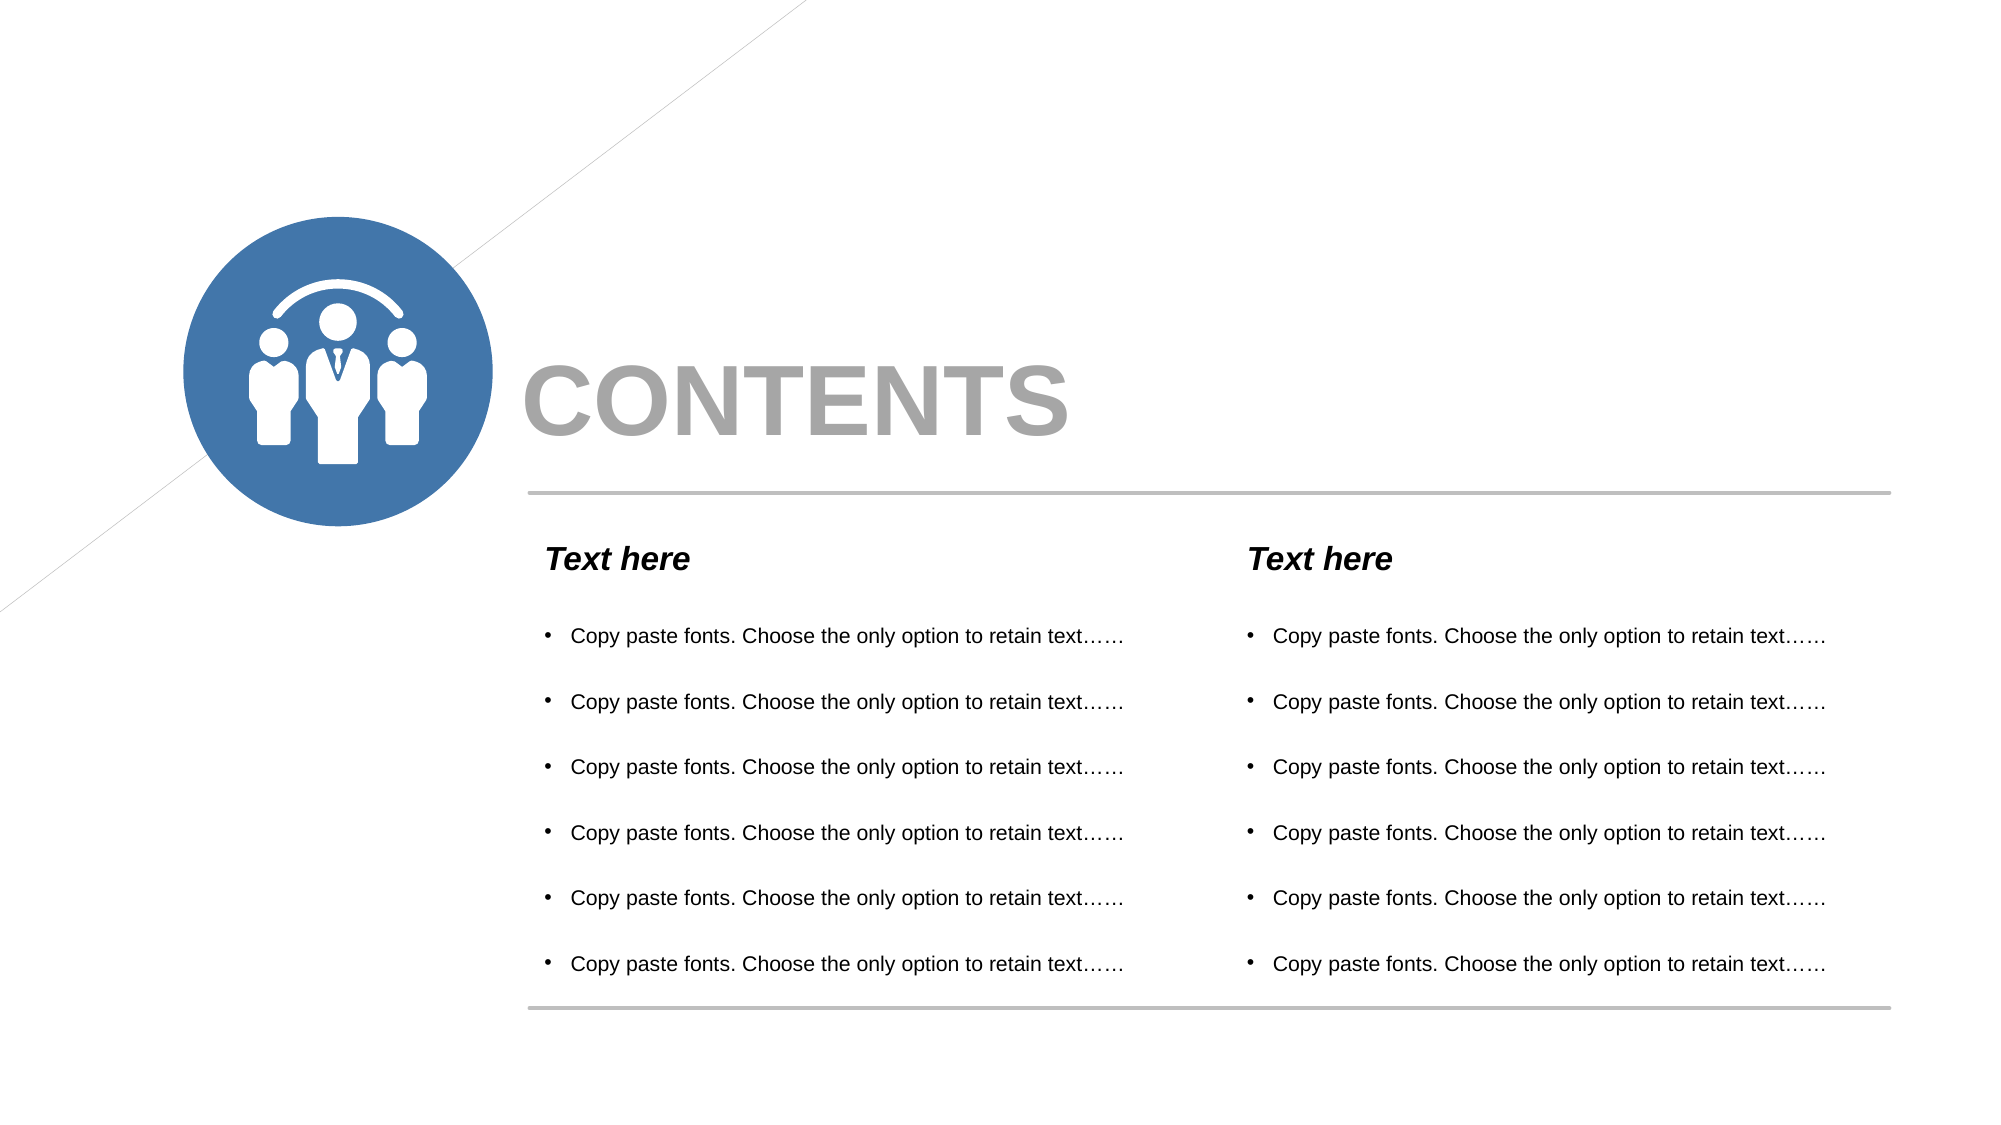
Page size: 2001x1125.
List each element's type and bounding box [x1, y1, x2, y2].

text_box [0, 0, 1890, 1009]
